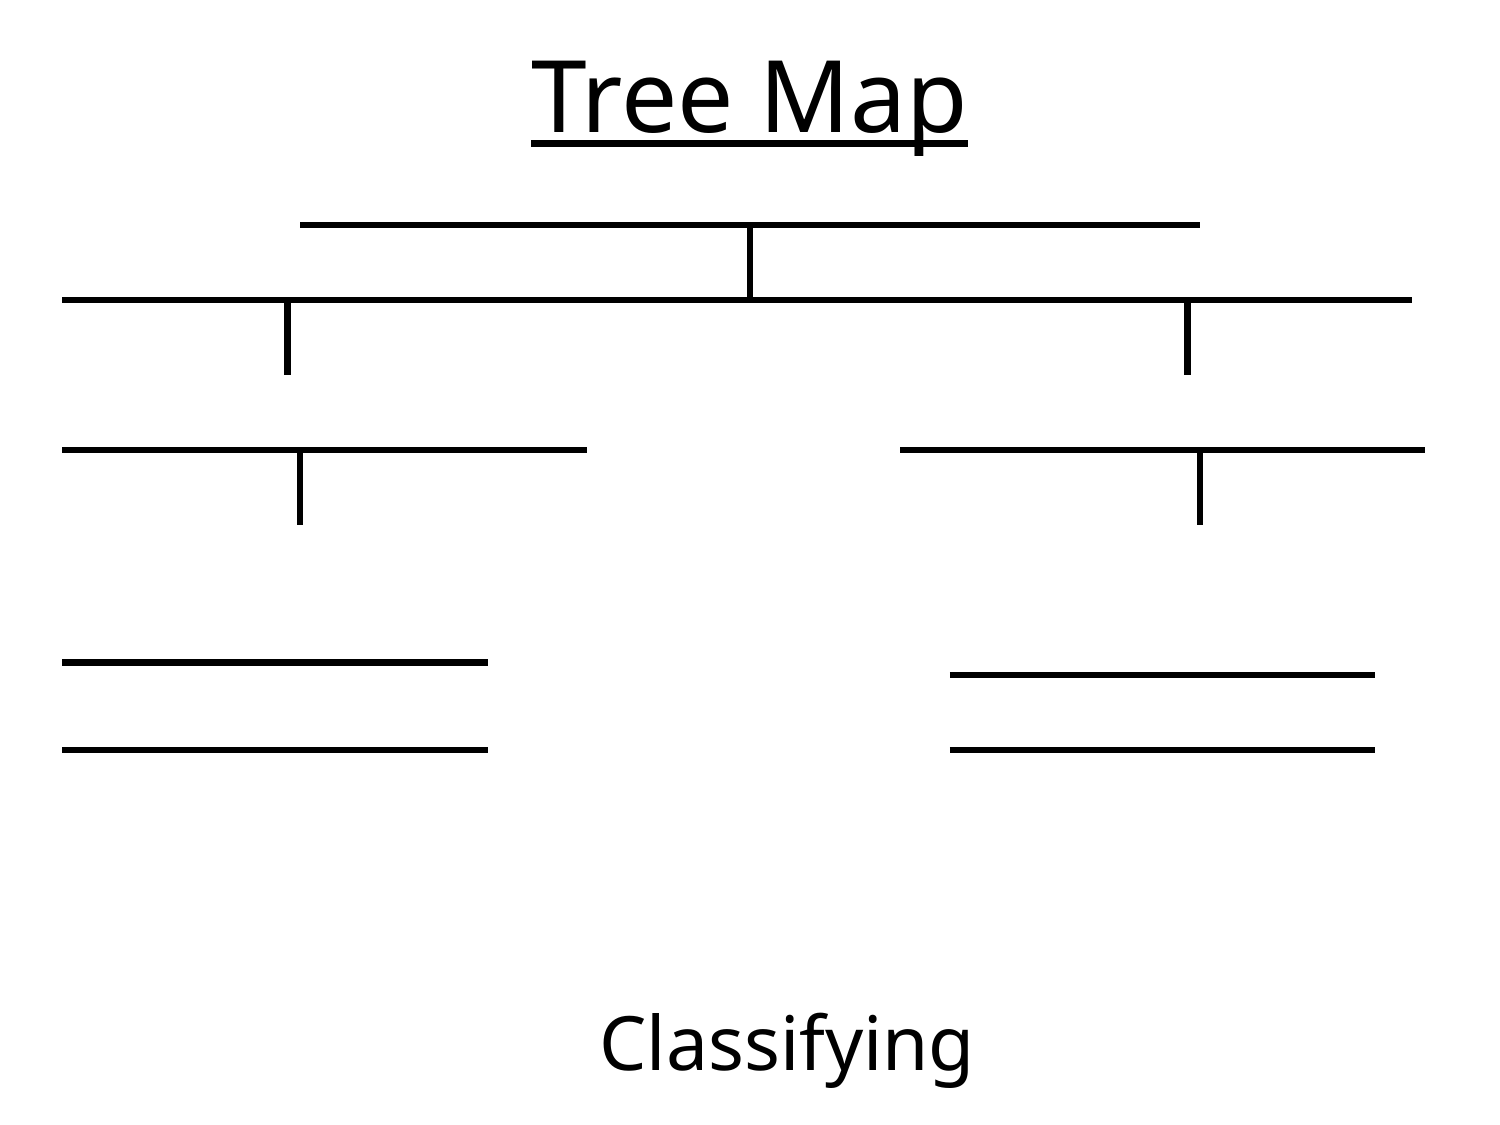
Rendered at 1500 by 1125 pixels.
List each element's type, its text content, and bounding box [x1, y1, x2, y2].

subtitle Tree Map [437, 24, 1063, 163]
text_box Classifying [362, 987, 1213, 1125]
